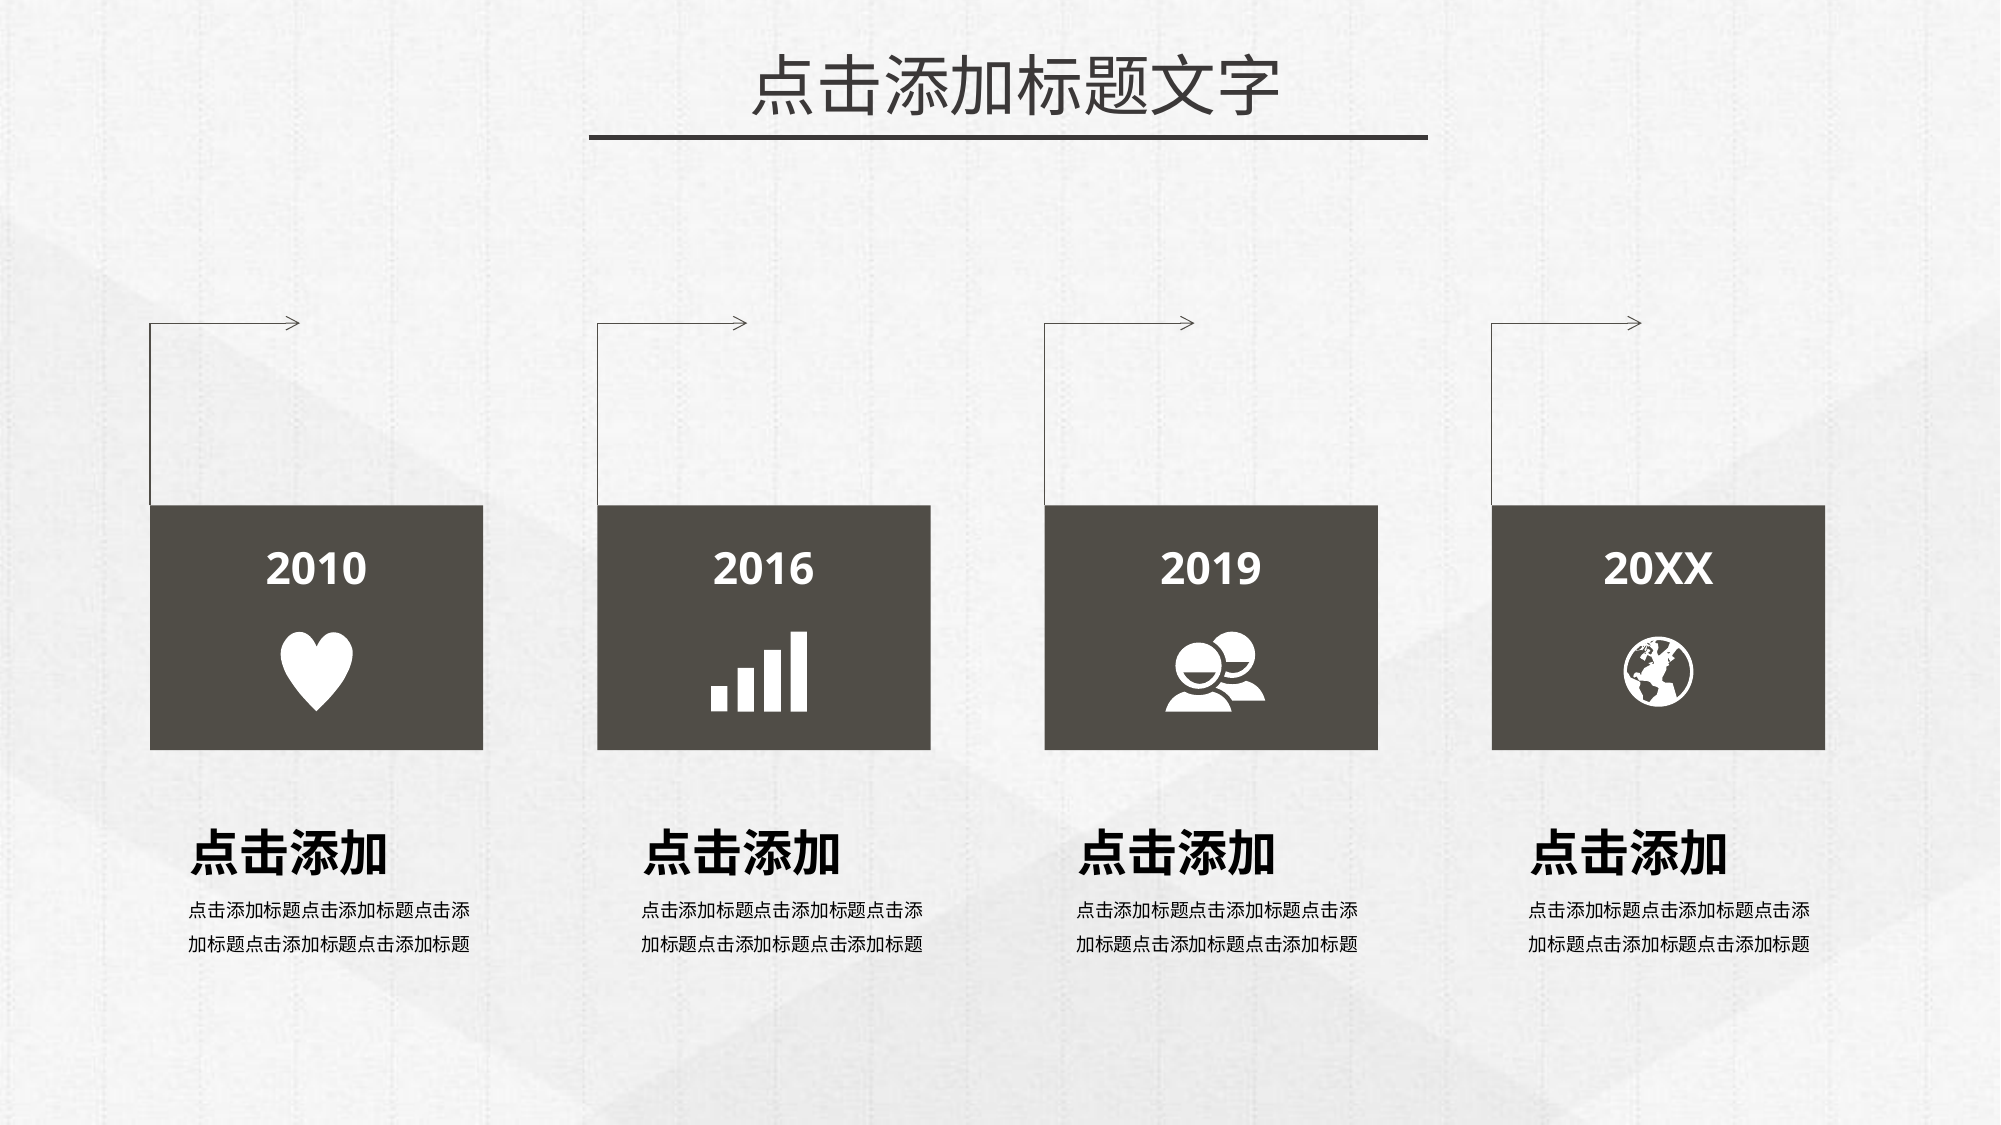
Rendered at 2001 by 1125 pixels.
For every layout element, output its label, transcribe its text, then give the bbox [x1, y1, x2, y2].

text_box [1215, 680, 1266, 701]
text_box 2010 [211, 539, 423, 594]
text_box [173, 813, 492, 960]
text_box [710, 631, 807, 712]
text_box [626, 813, 944, 960]
text_box [149, 504, 484, 751]
text_box [1175, 642, 1222, 689]
text_box [1623, 636, 1694, 707]
text_box [1165, 691, 1232, 712]
text_box 2016 [658, 539, 870, 594]
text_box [1513, 813, 1832, 960]
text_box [1061, 813, 1379, 960]
text_box [280, 631, 353, 712]
text_box [1212, 631, 1256, 678]
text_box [561, 36, 1472, 138]
picture [0, 0, 2000, 1125]
text_box [1044, 504, 1379, 751]
text_box 2019 [1105, 539, 1317, 594]
text_box [1491, 504, 1826, 751]
text_box 20XX [1552, 539, 1765, 594]
text_box [596, 504, 932, 751]
